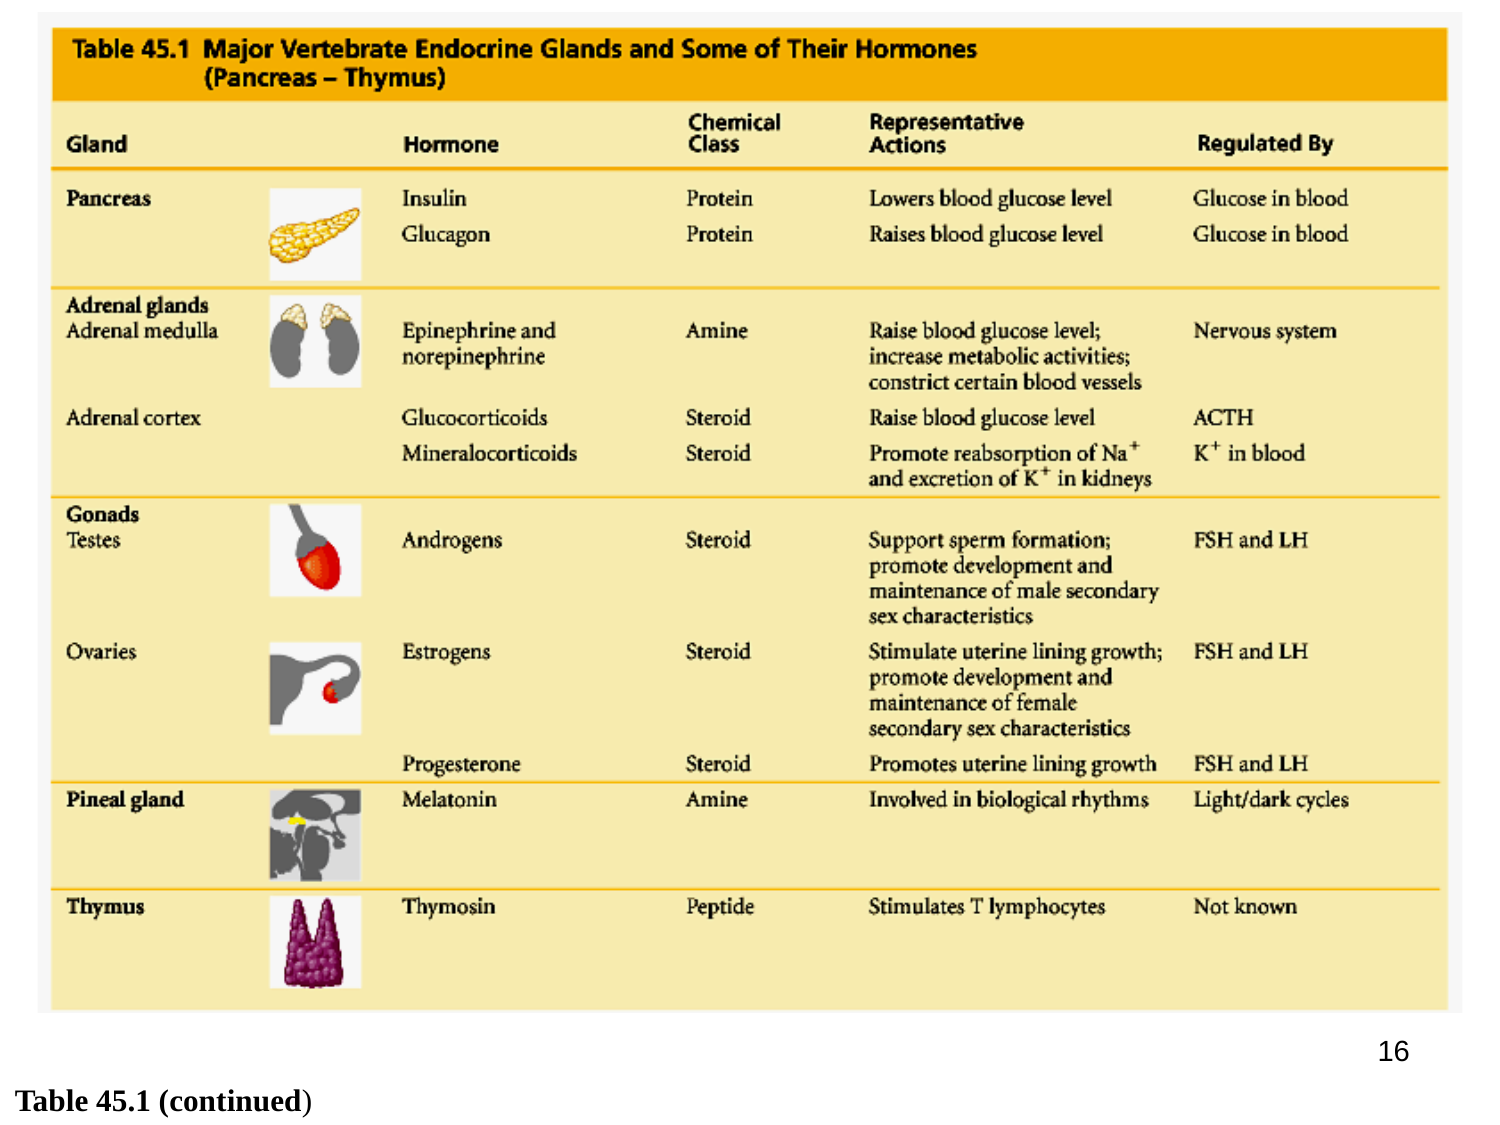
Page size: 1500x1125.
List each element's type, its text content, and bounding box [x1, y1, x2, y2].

picture [37, 12, 1463, 1013]
slide_number 16 [1074, 1024, 1426, 1103]
text_box Table 45.1 (continued) [0, 1072, 363, 1125]
